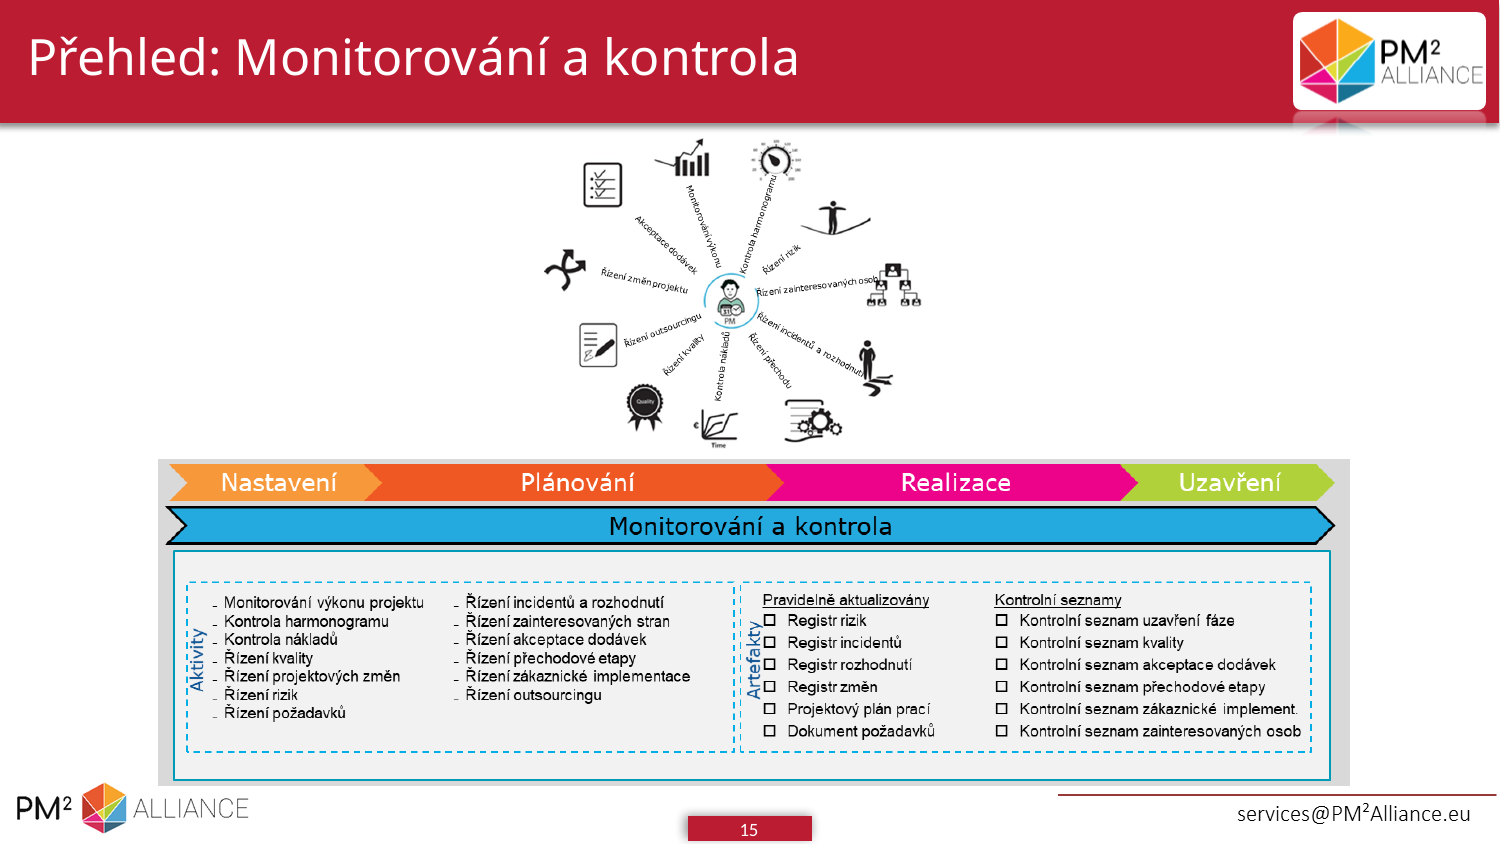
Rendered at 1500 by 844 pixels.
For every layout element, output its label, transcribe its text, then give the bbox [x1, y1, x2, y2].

picture [0, 0, 1500, 841]
text_box Přehled: Monitorování a kontrola [12, 17, 879, 93]
